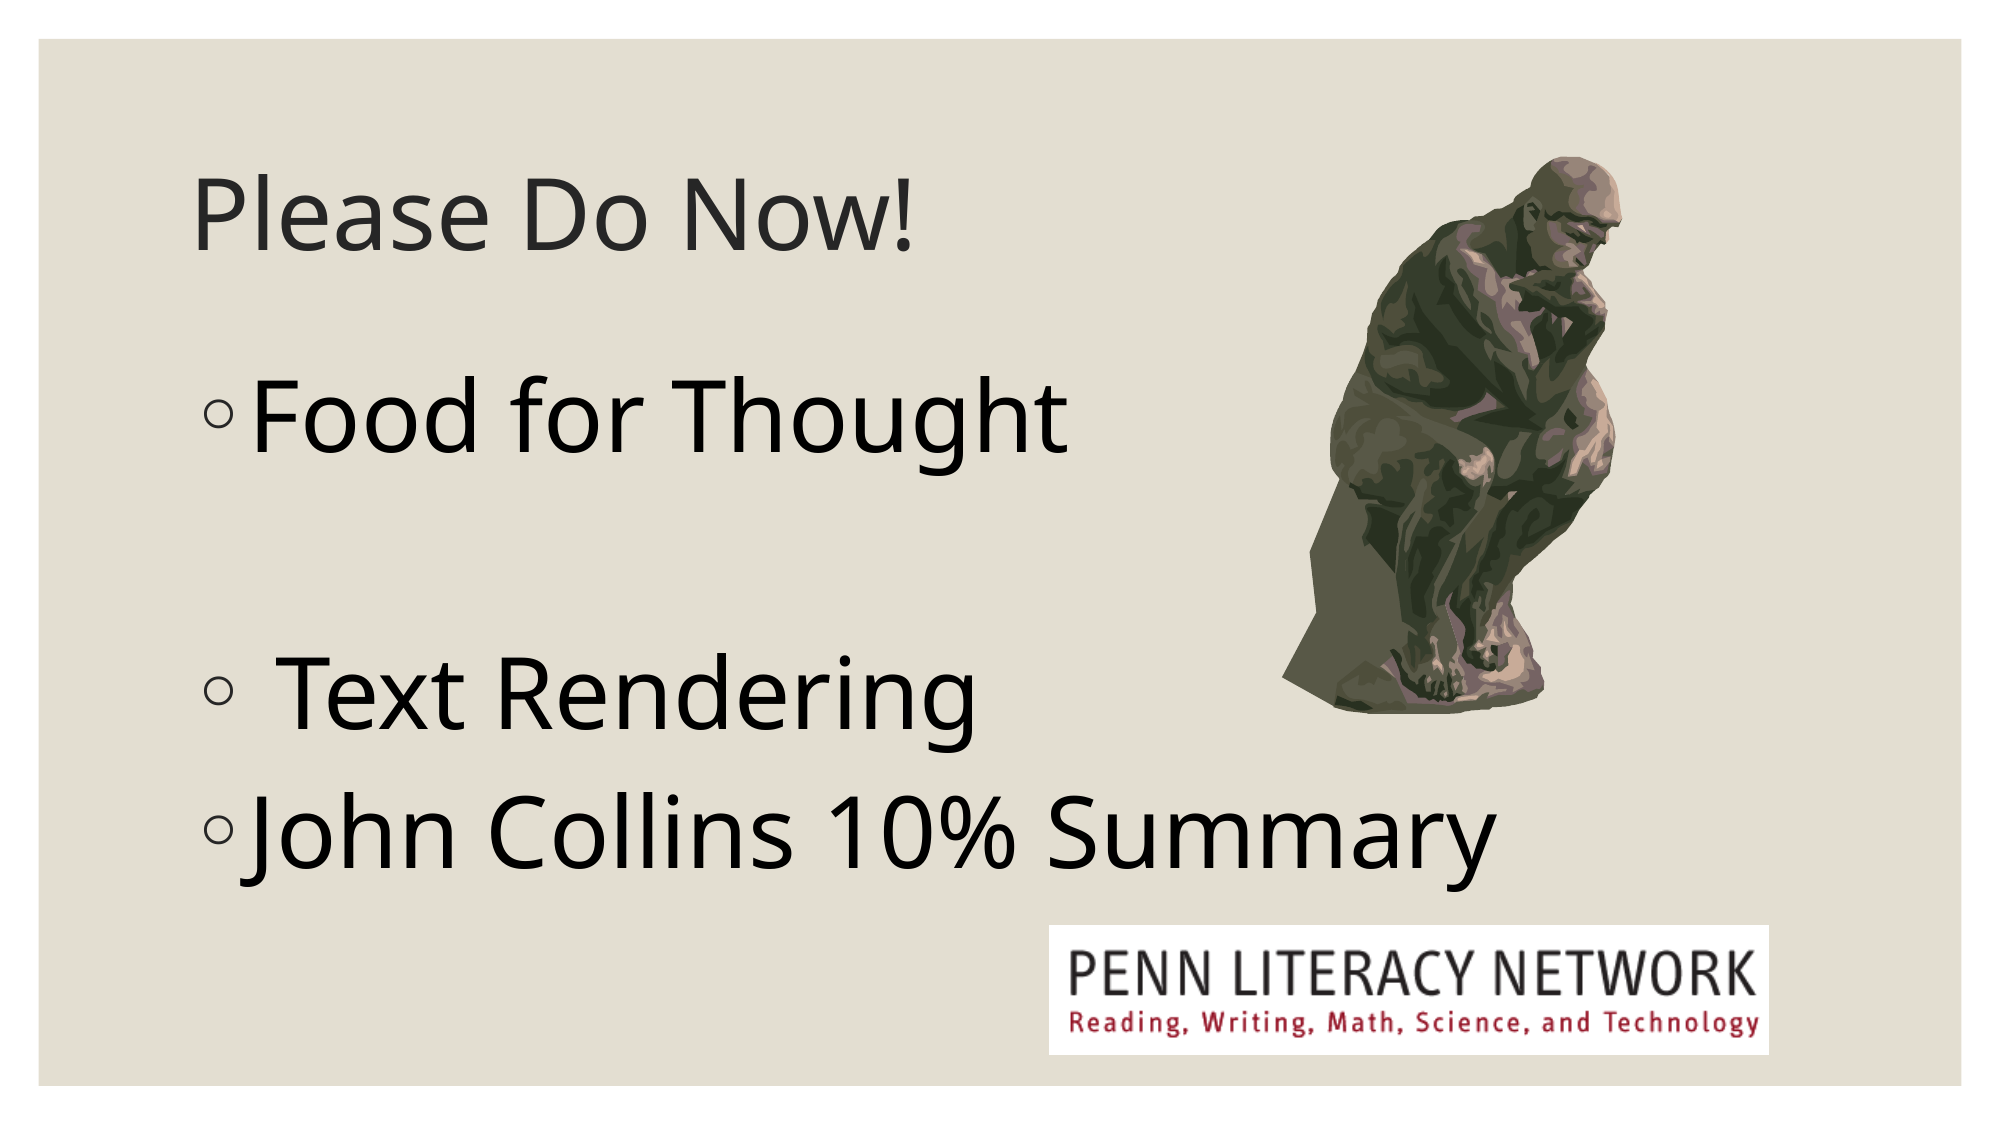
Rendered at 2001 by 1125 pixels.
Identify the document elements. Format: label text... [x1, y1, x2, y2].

title Please Do Now! [174, 105, 1825, 331]
list Food for Thought Text Rendering John Collins 10% Summary [174, 345, 1825, 990]
picture [1049, 925, 1769, 1055]
picture [1281, 151, 1628, 719]
